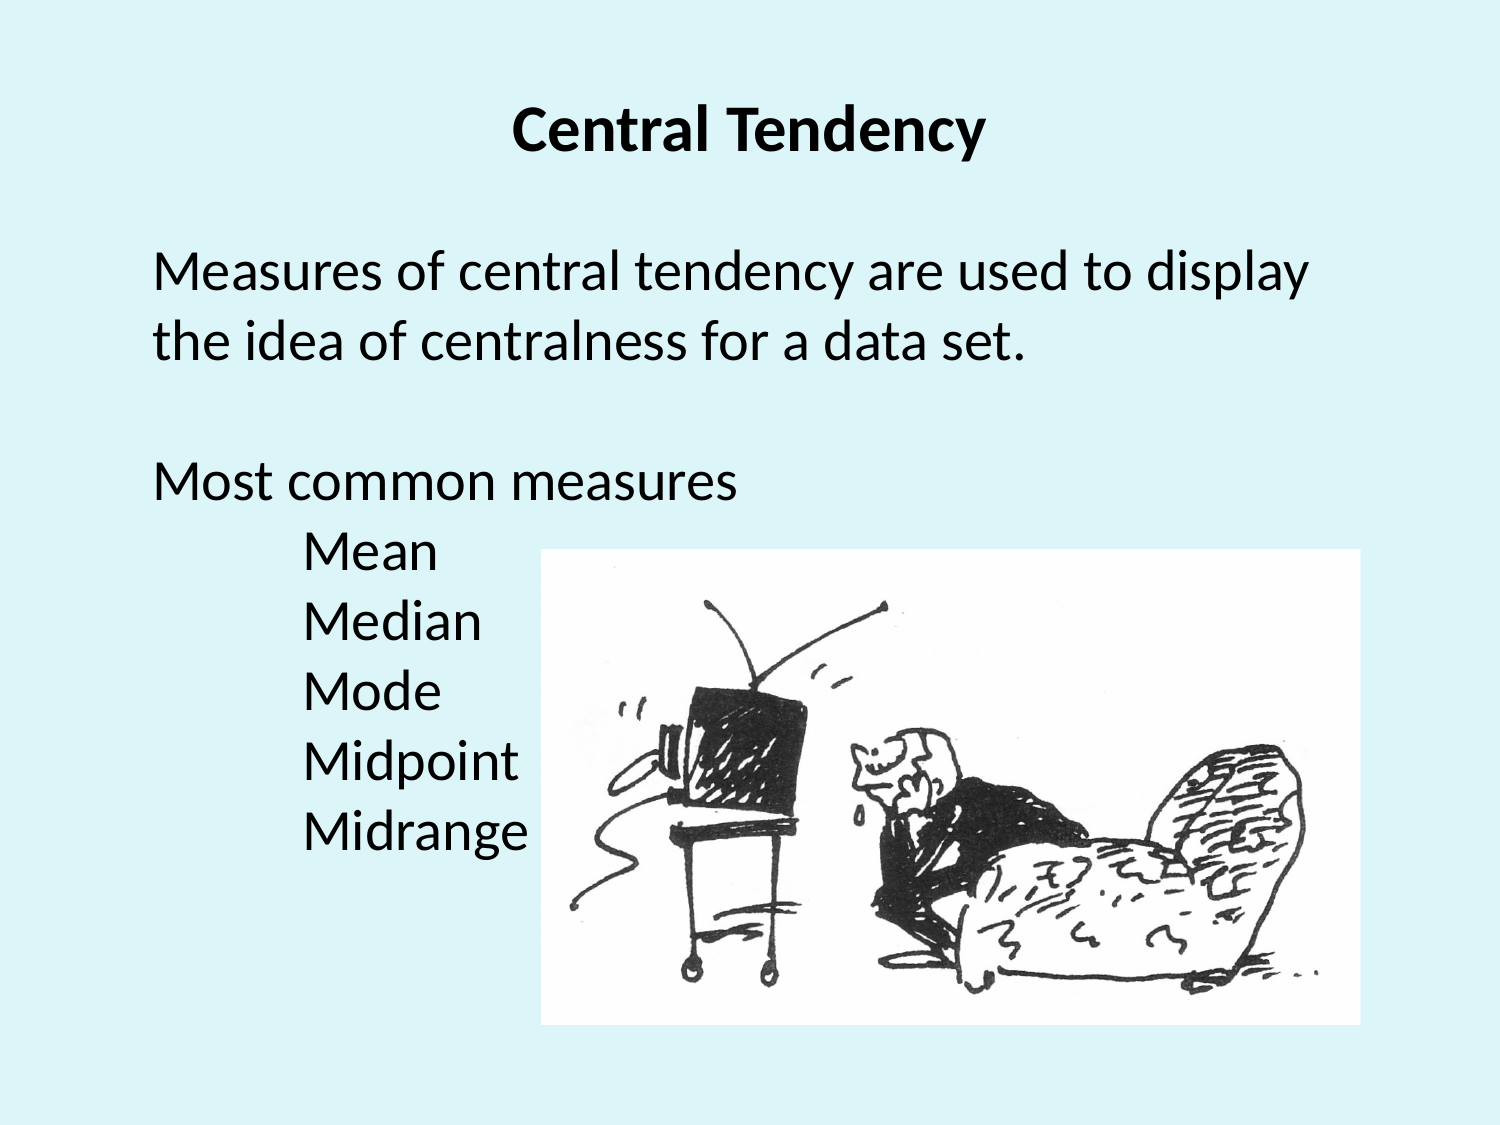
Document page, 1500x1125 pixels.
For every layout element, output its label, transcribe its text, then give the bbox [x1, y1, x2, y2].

text_box Measures of central tendency are used to display the idea of centralness for a data set. Most common measures Mean Median Mode Midpoint Midrange [137, 224, 1363, 960]
picture [540, 549, 1361, 1026]
title Central Tendency [112, 62, 1388, 188]
